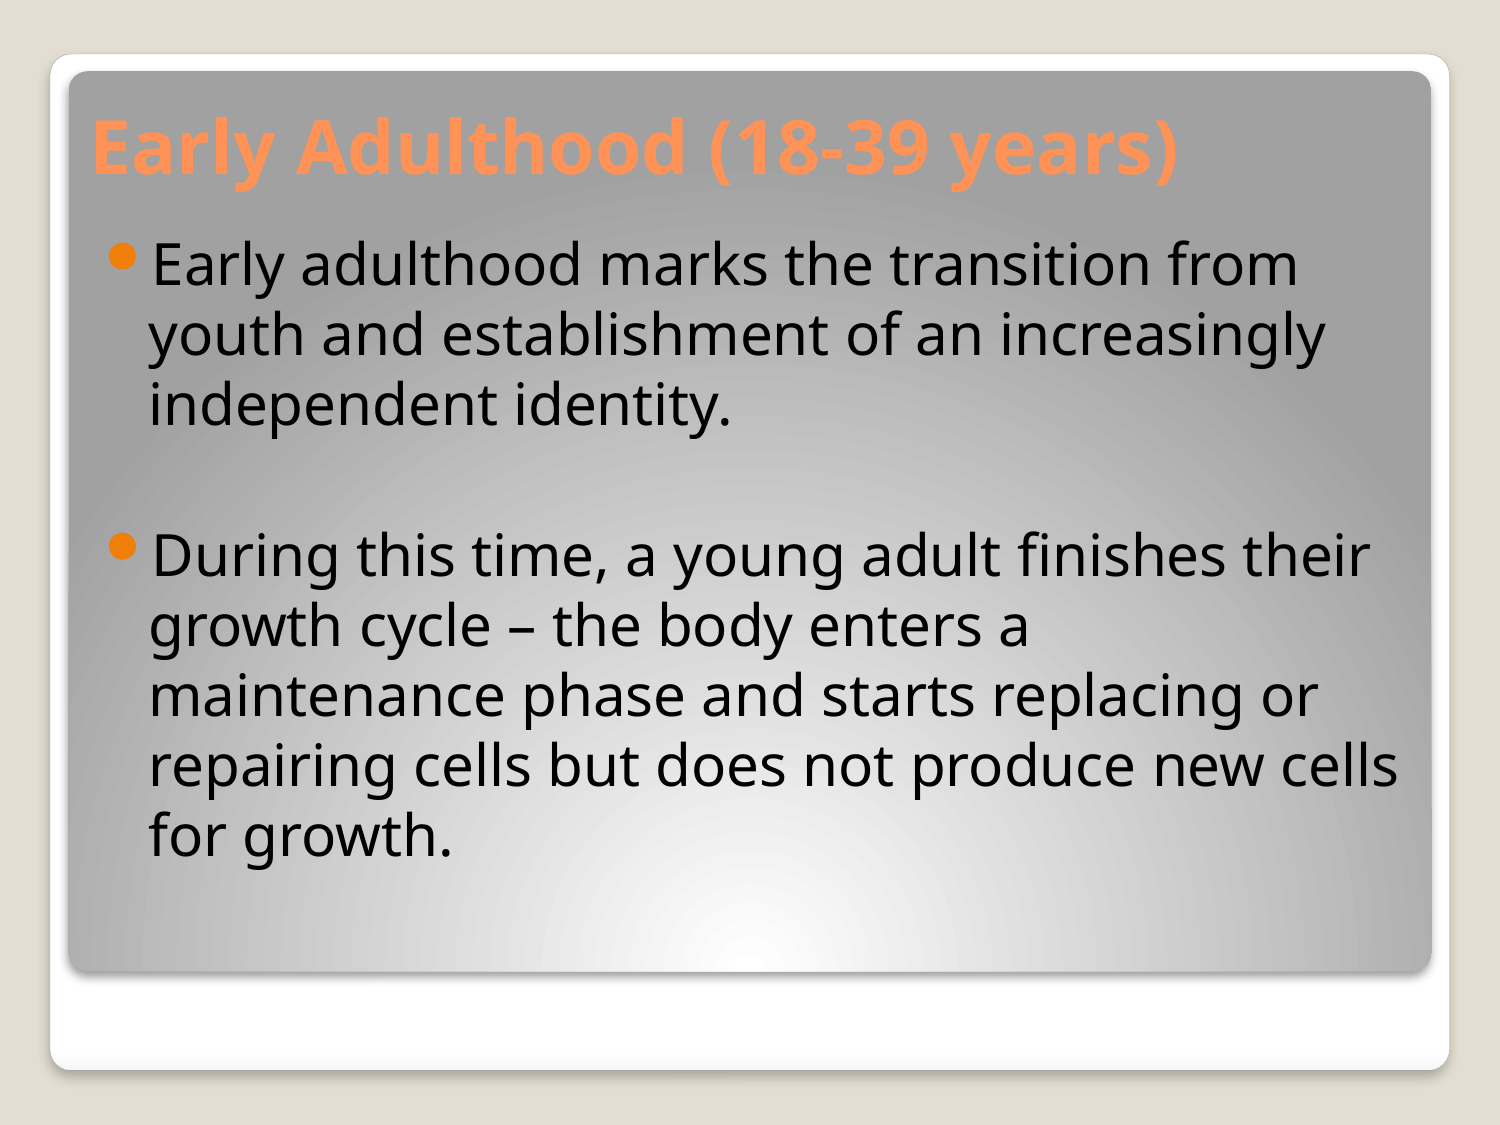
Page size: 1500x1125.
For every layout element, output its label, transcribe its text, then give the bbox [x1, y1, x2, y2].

title Early Adulthood (18-39 years) [75, 24, 1418, 198]
list Early adulthood marks the transition from youth and establishment of an increasingly independent identity. During this time, a young adult finishes their growth cycle – the body enters a maintenance phase and starts replacing or repairing cells but does not produce new cells for growth. [75, 212, 1418, 900]
